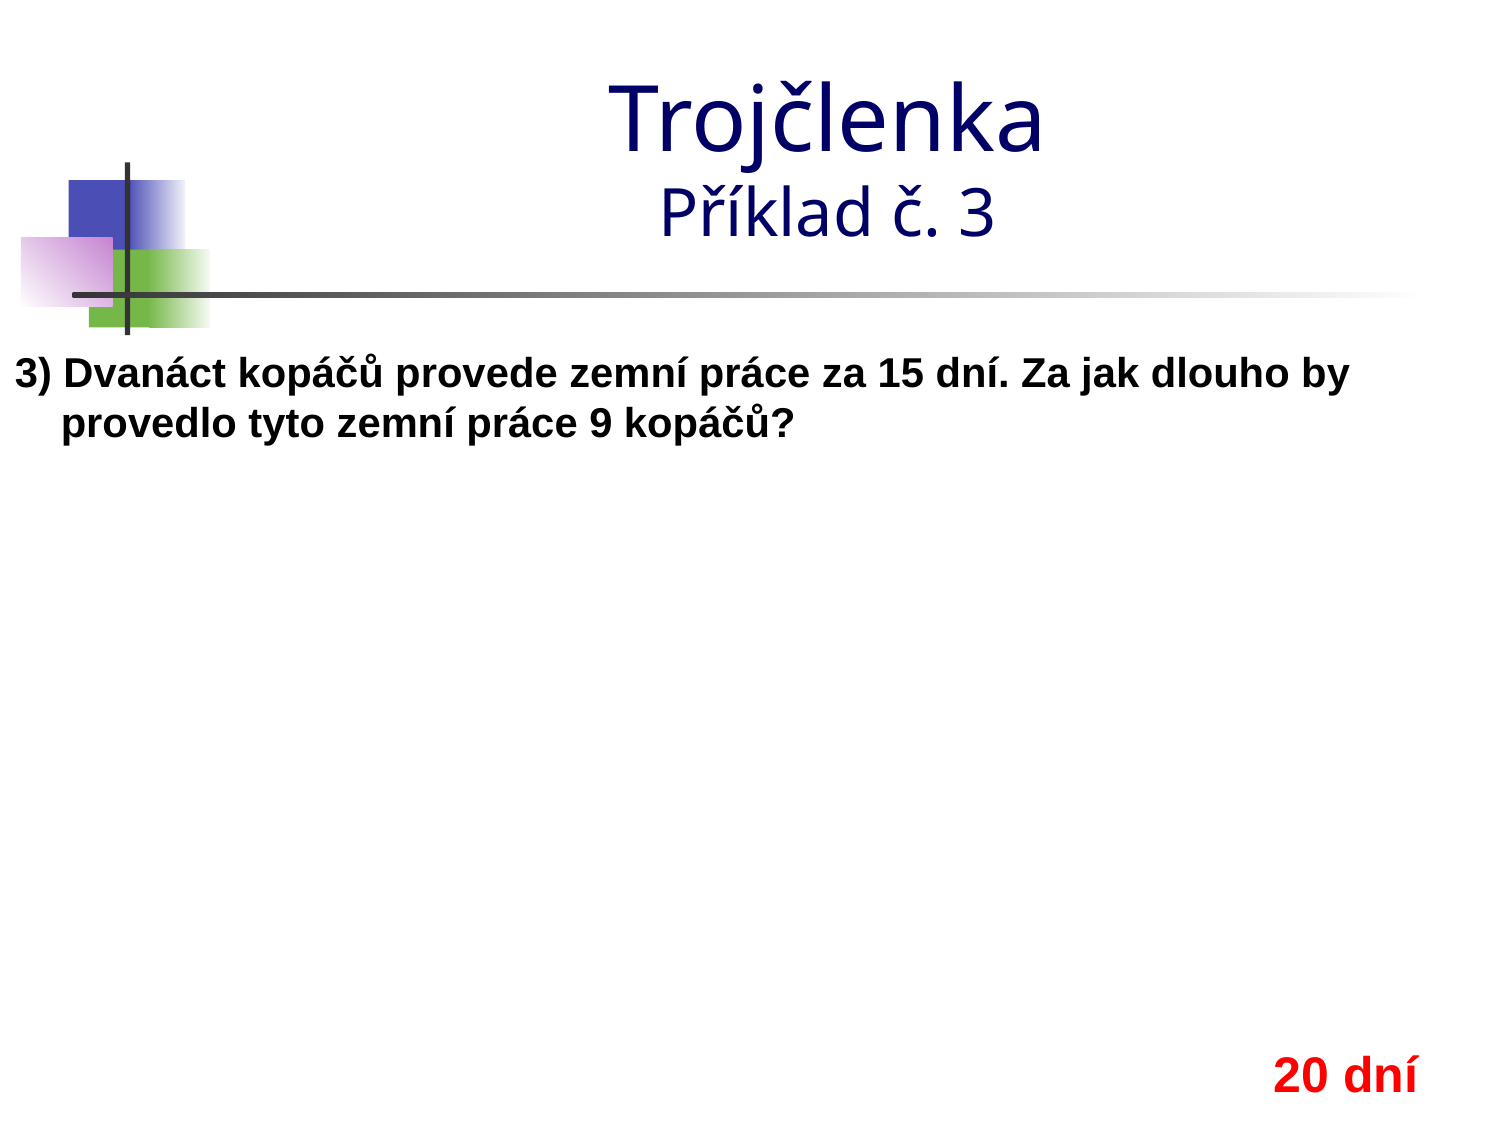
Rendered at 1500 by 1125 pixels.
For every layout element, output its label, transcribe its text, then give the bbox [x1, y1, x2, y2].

title Trojčlenka Příklad č. 3 [188, 34, 1468, 276]
text_box 3) Dvanáct kopáčů provede zemní práce za 15 dní. Za jak dlouho by provedlo tyto zemní práce 9 kopáčů? [0, 338, 1500, 453]
text_box 20 dní [1259, 1034, 1434, 1110]
